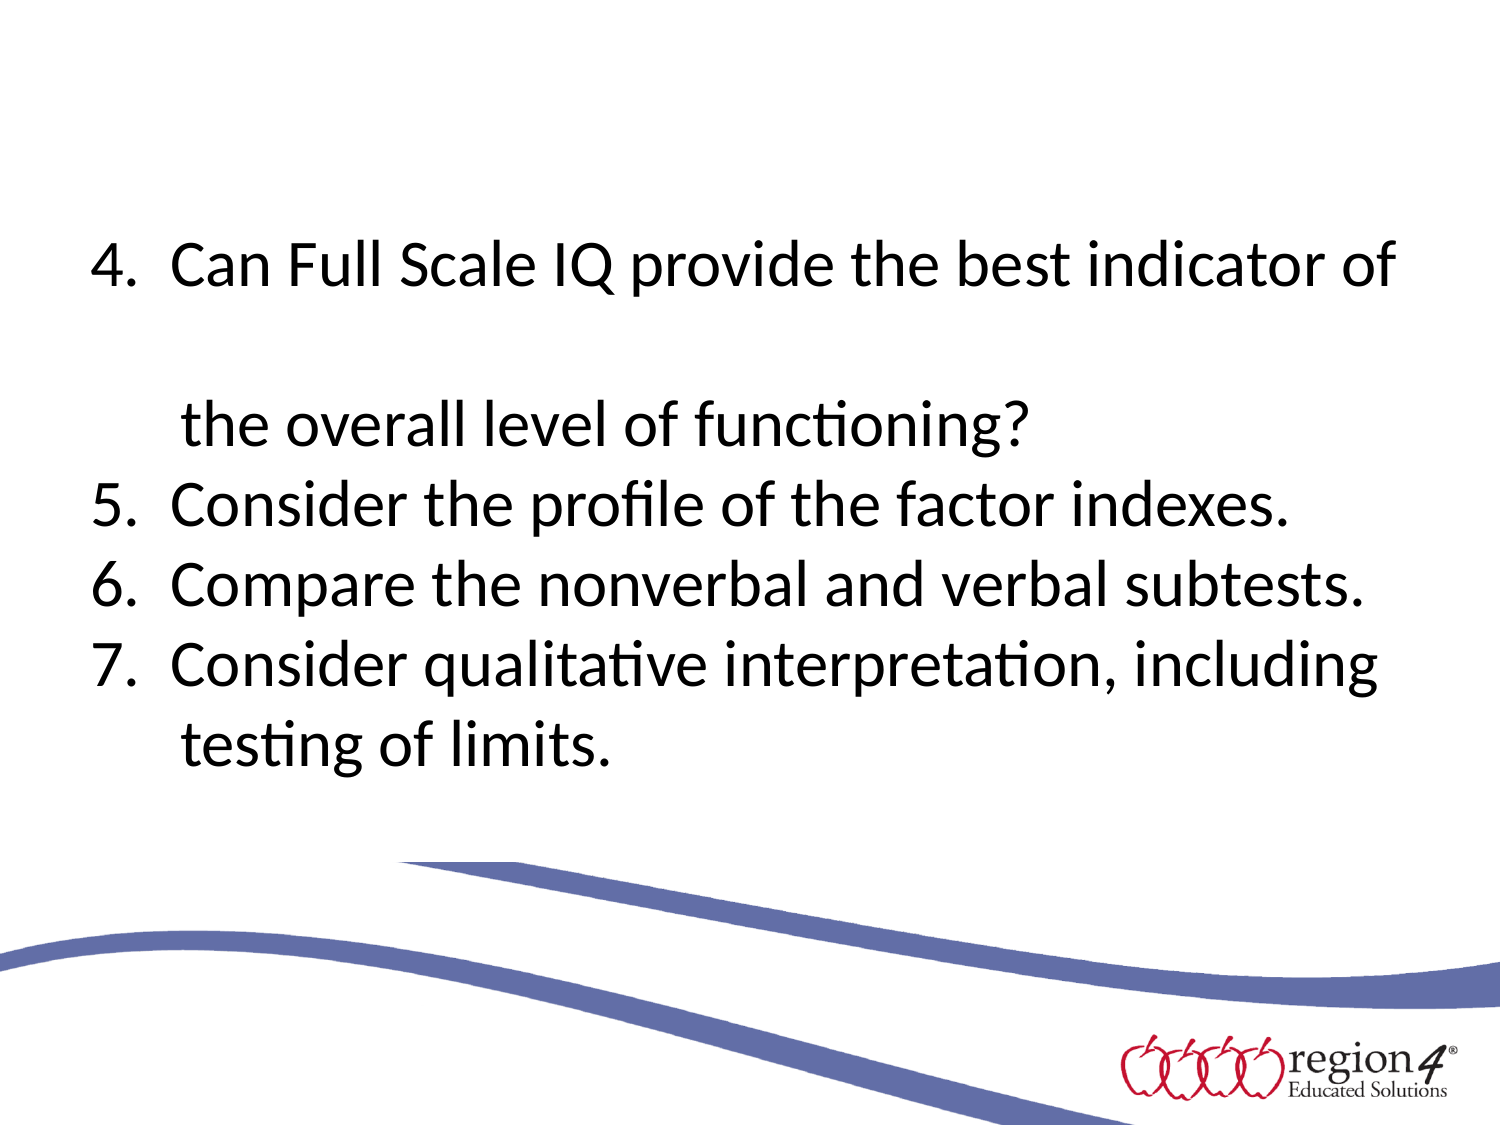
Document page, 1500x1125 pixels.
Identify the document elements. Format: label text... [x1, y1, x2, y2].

picture [0, 862, 1500, 1125]
title 4. Can Full Scale IQ provide the best indicator of the overall level of functioning? 5. Consider the profile of the factor indexes. 6. Compare the nonverbal and verbal subtests. 7. Consider qualitative interpretation, including testing of limits. [75, 162, 1425, 838]
